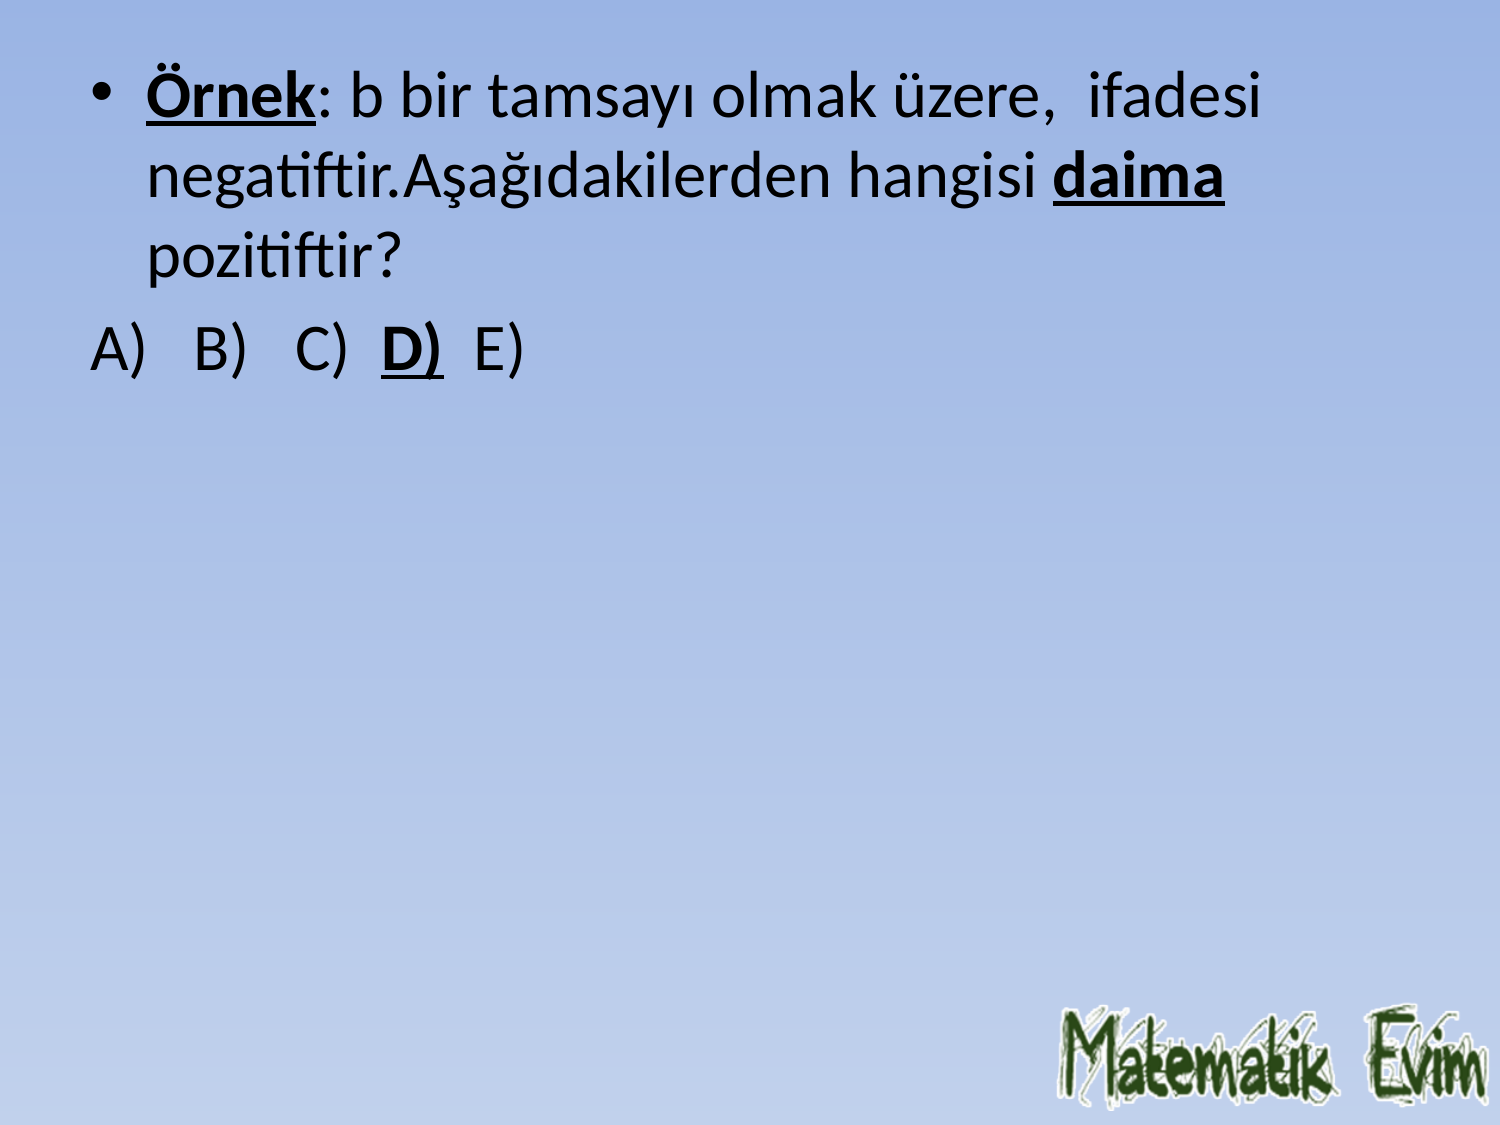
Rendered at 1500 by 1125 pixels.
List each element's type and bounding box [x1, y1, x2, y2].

picture [1051, 999, 1495, 1111]
text_box [74, 137, 1425, 1005]
